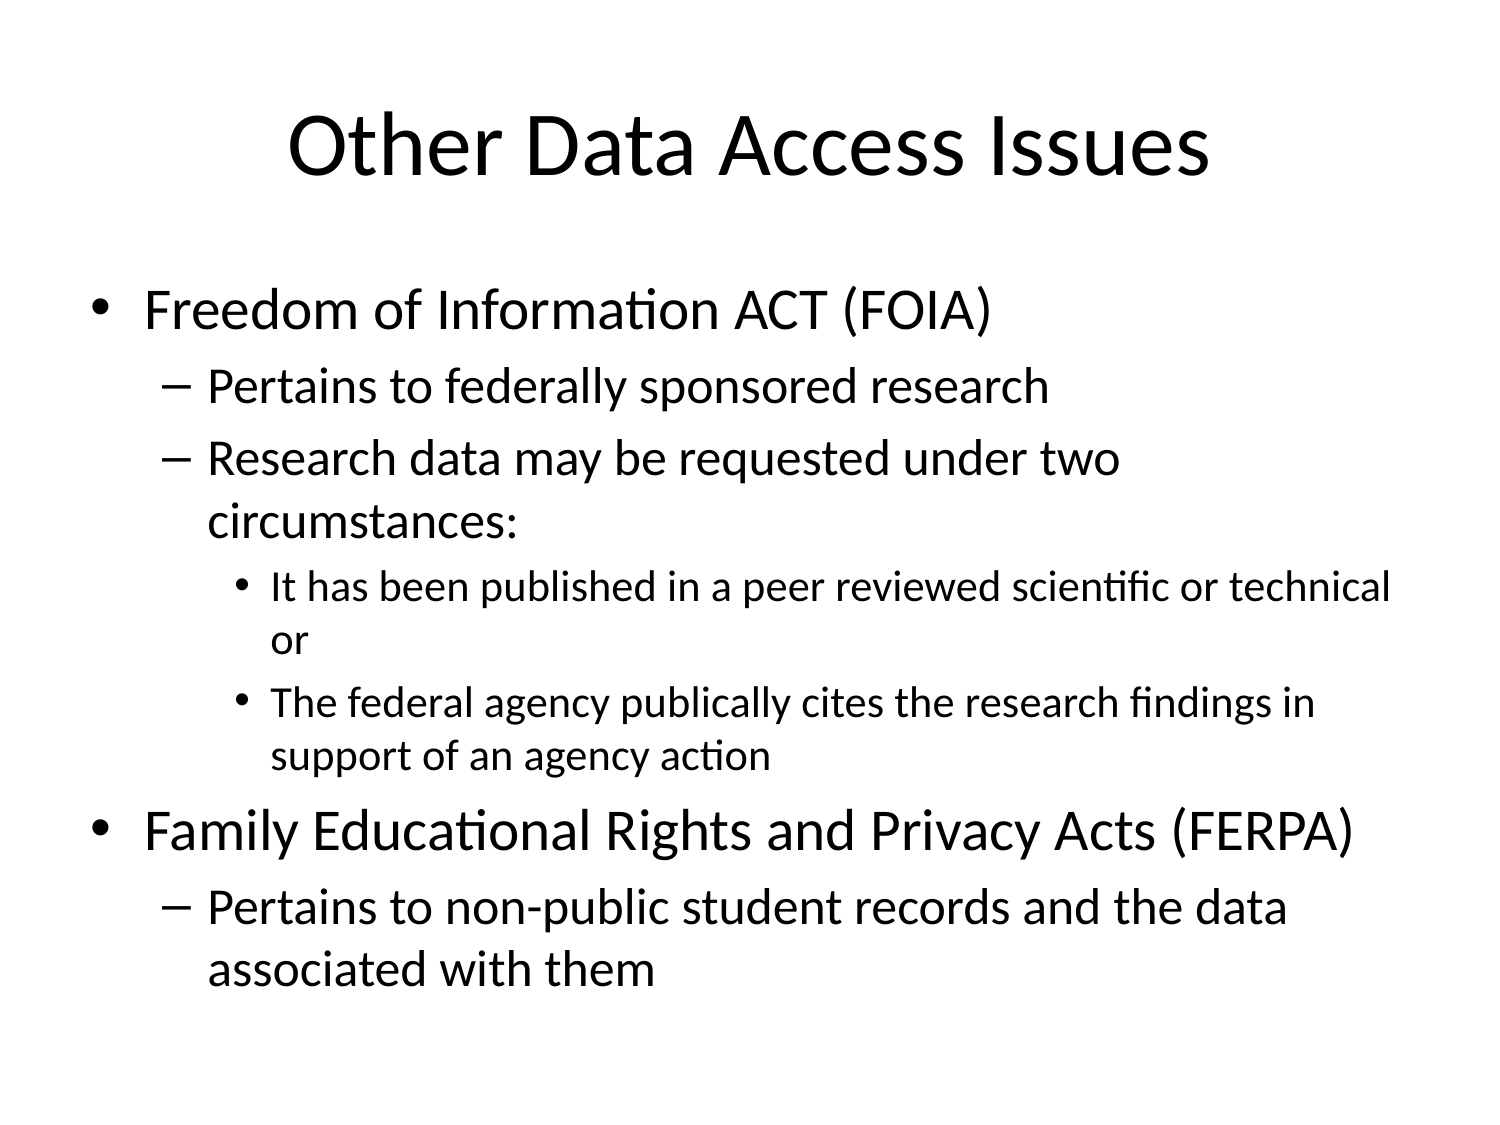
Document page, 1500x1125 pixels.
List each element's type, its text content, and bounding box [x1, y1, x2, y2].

title Other Data Access Issues [75, 45, 1425, 233]
list Freedom of Information ACT (FOIA) Pertains to federally sponsored research Research data may be requested under two circumstances: It has been published in a peer reviewed scientific or technical or The federal agency publically cites the research findings in support of an agency action Family Educational Rights and Privacy Acts (FERPA) Pertains to non-public student records and the data associated with them [75, 262, 1425, 1005]
